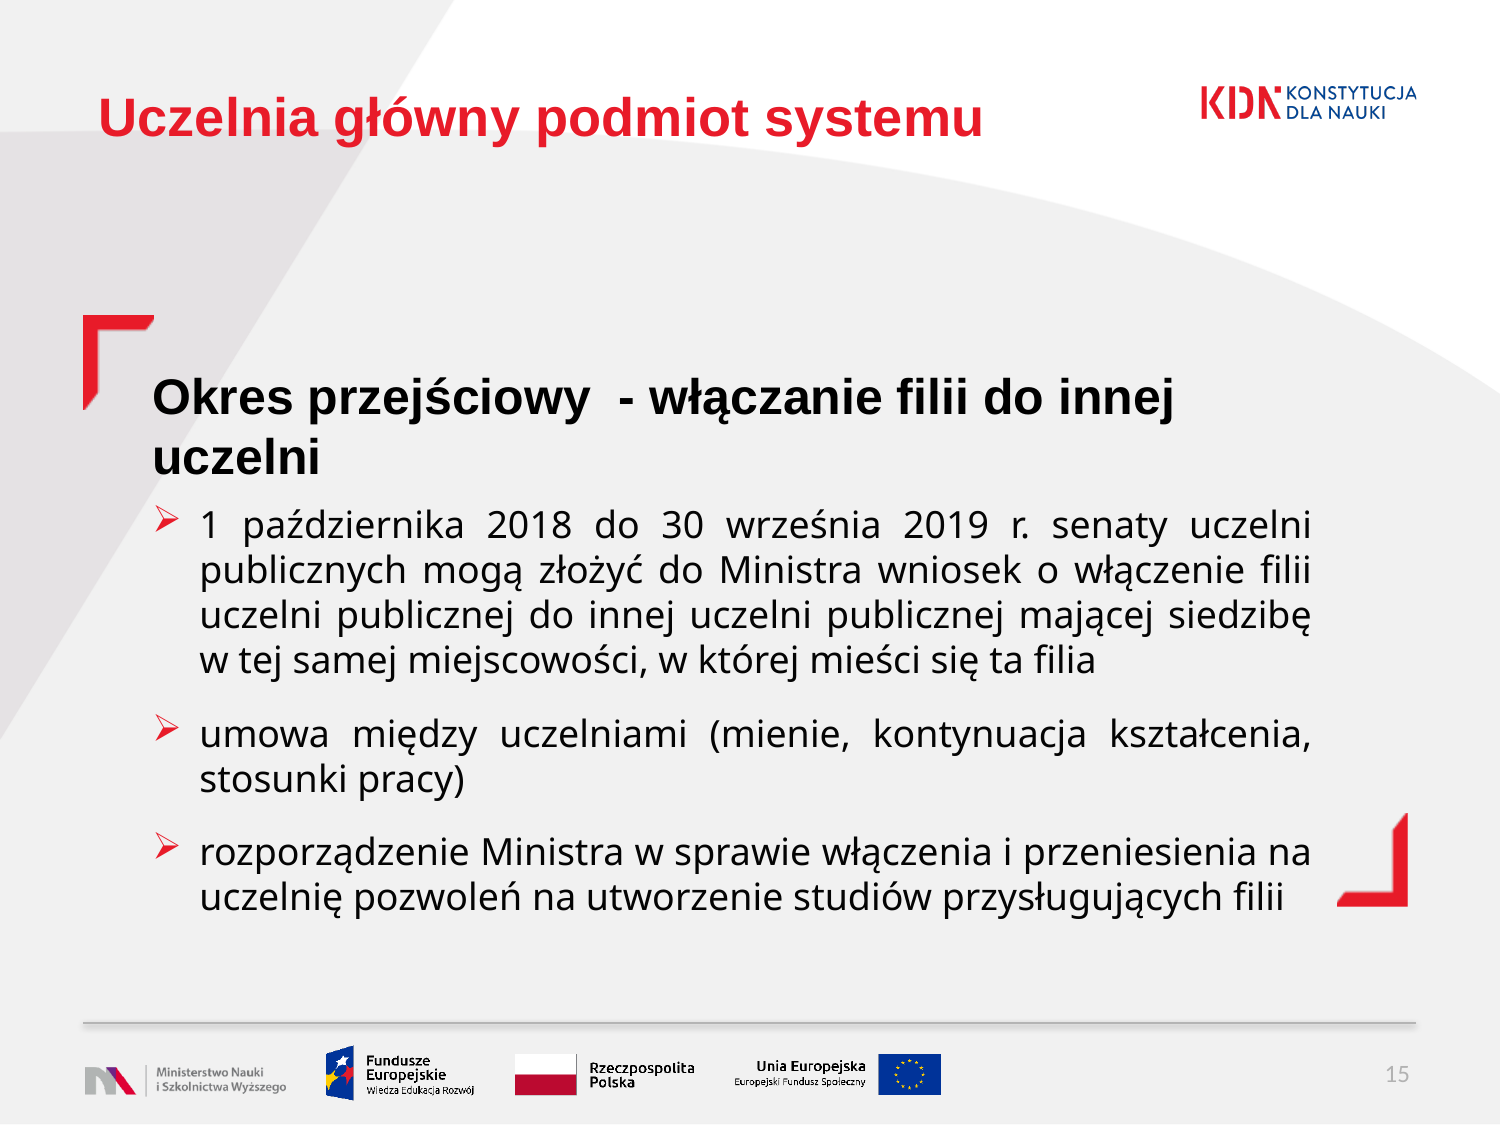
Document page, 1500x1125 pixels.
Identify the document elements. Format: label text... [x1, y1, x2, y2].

picture [0, 0, 1500, 1125]
list 1 października 2018 do 30 września 2019 r. senaty uczelni publicznych mogą złożyć do Ministra wniosek o włączenie filii uczelni publicznej do innej uczelni publicznej mającej siedzibę w tej samej miejscowości, w której mieści się ta filia umowa między uczelniami (mienie, kontynuacja kształcenia, stosunki pracy) rozporządzenie Ministra w sprawie włączenia i przeniesienia na uczelnię pozwoleń na utworzenie studiów przysługujących filii [137, 493, 1329, 965]
title Uczelnia główny podmiot systemu [83, 74, 1170, 143]
text_box Okres przejściowy - włączanie filii do innej uczelni [137, 357, 1259, 493]
slide_number 15 [1074, 1042, 1425, 1103]
